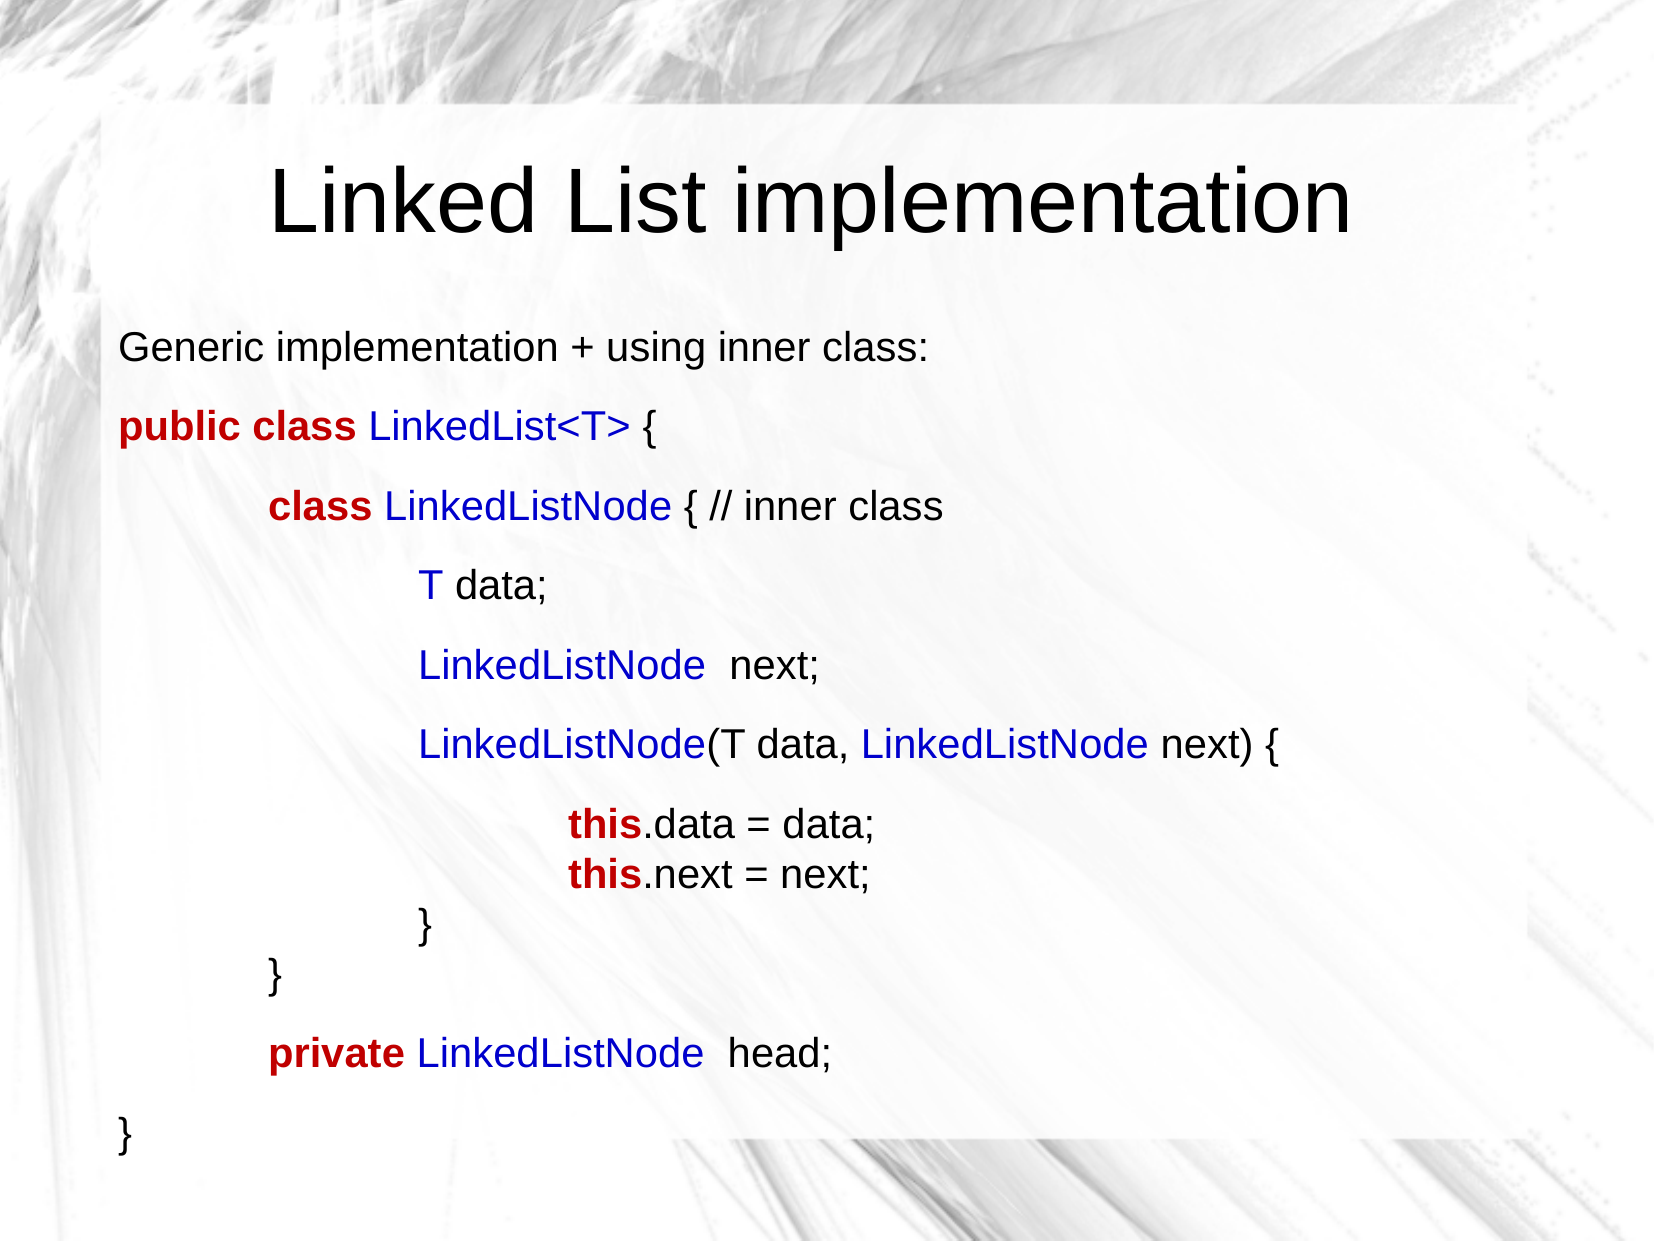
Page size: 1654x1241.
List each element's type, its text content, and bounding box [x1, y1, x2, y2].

title Linked List implementation [118, 112, 1506, 281]
picture [0, 0, 1654, 1241]
list Generic implementation + using inner class: public class LinkedList<T> { class LinkedListNode { // inner class T data; LinkedListNode next; LinkedListNode(T data, LinkedListNode next) { this.data = data; this.next = next; } } private LinkedListNode head; } [118, 319, 1571, 1102]
